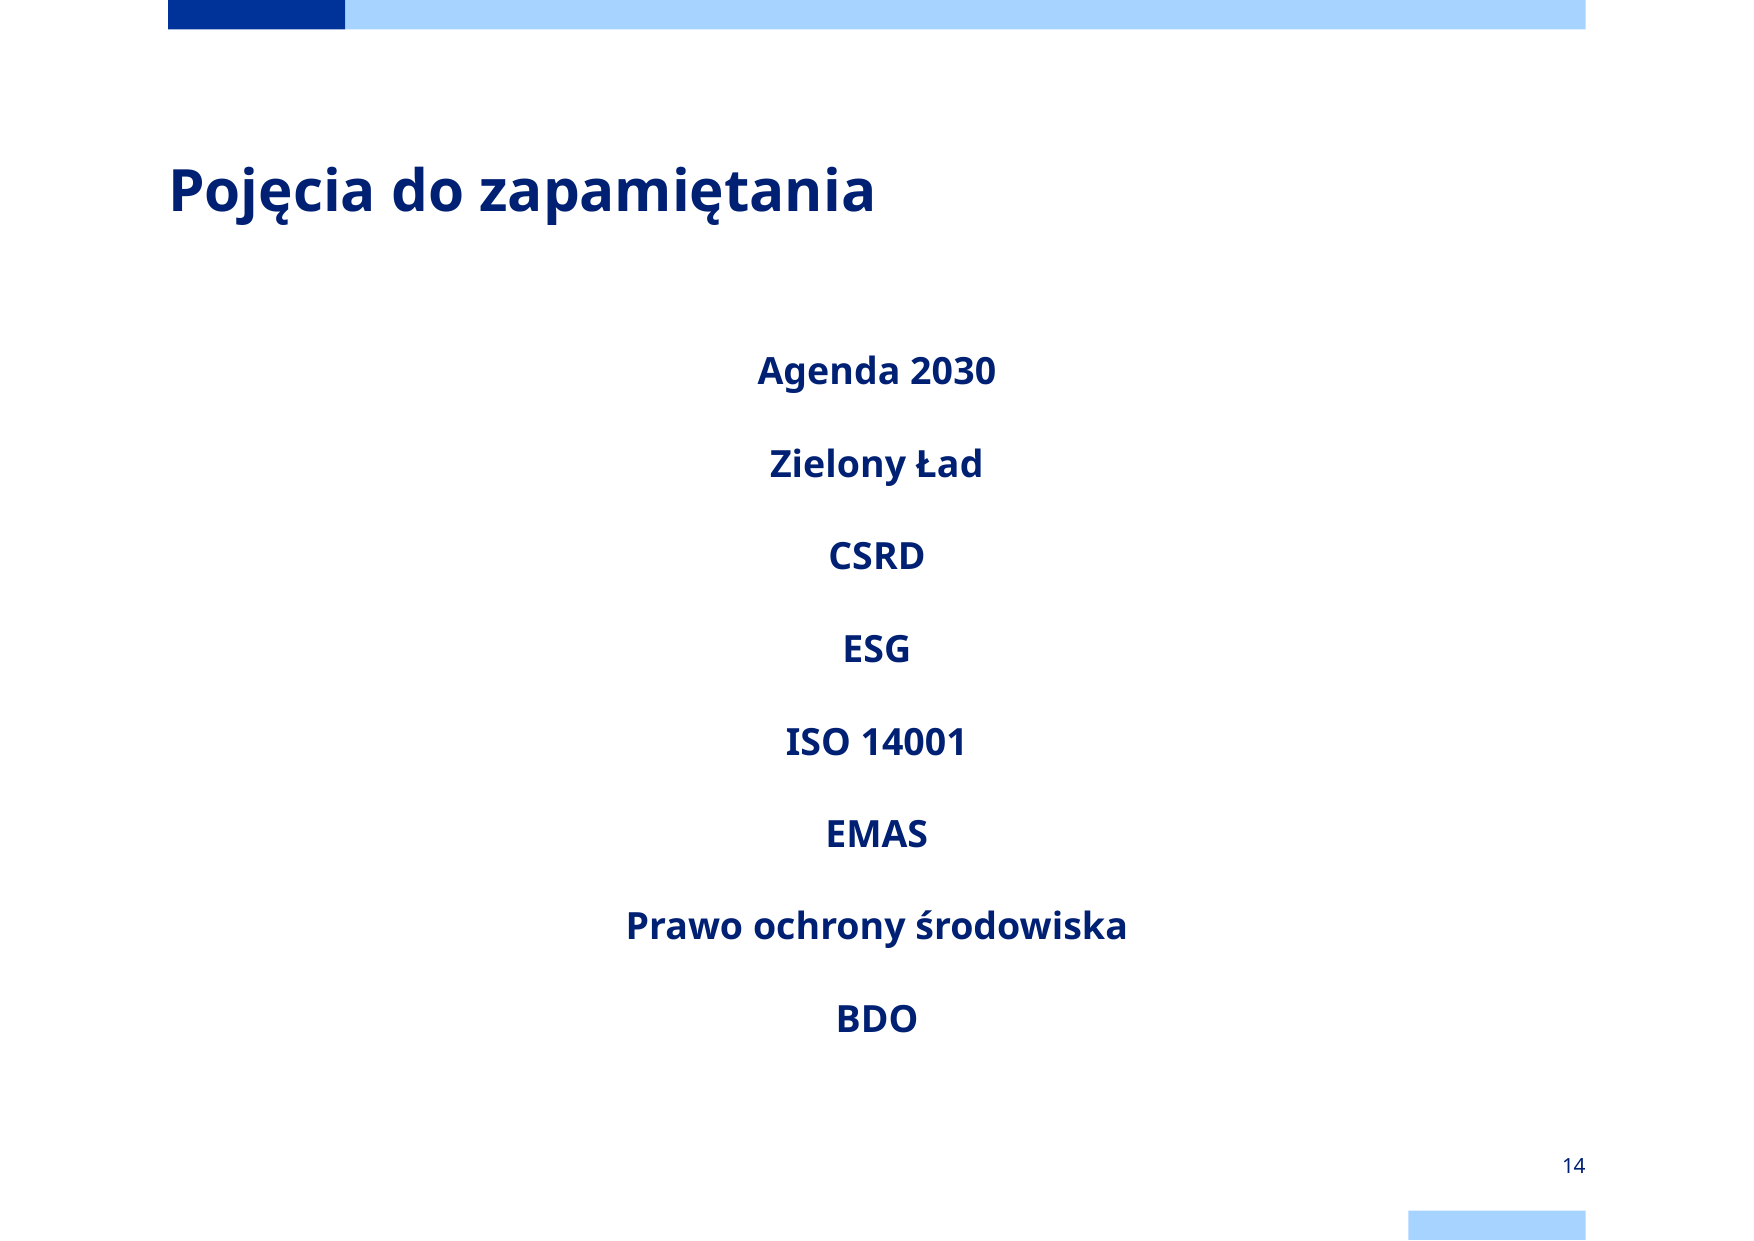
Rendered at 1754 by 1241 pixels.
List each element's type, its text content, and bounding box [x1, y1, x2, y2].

slide_number 14 [1408, 1151, 1586, 1182]
title Pojęcia do zapamiętania [168, 147, 1586, 324]
list Agenda 2030 Zielony Ład CSRD ESG ISO 14001 EMAS Prawo ochrony środowiska BDO [168, 324, 1586, 1093]
